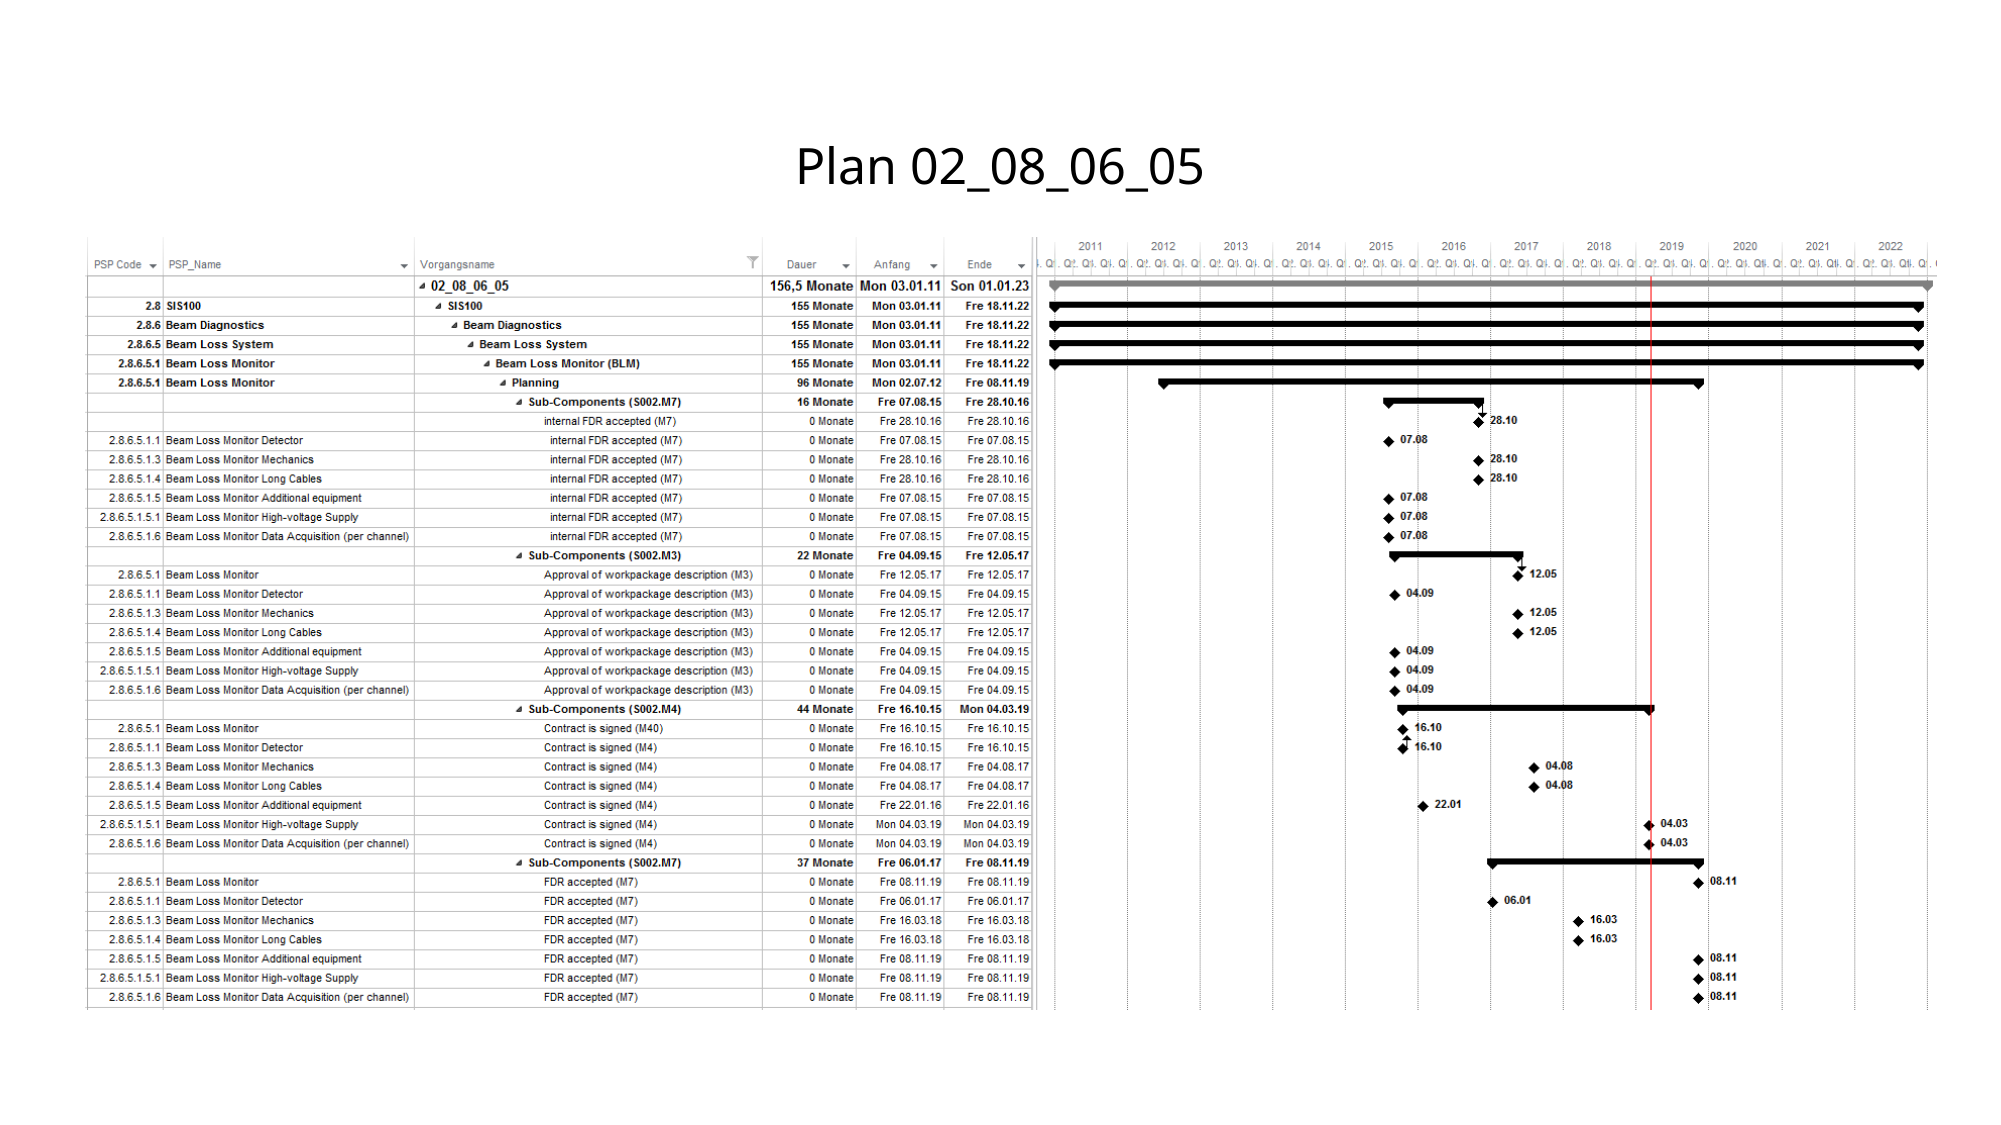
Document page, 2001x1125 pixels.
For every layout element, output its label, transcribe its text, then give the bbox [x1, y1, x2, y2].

title Plan 02_08_06_05 [137, 59, 1863, 235]
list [85, 235, 1937, 1010]
